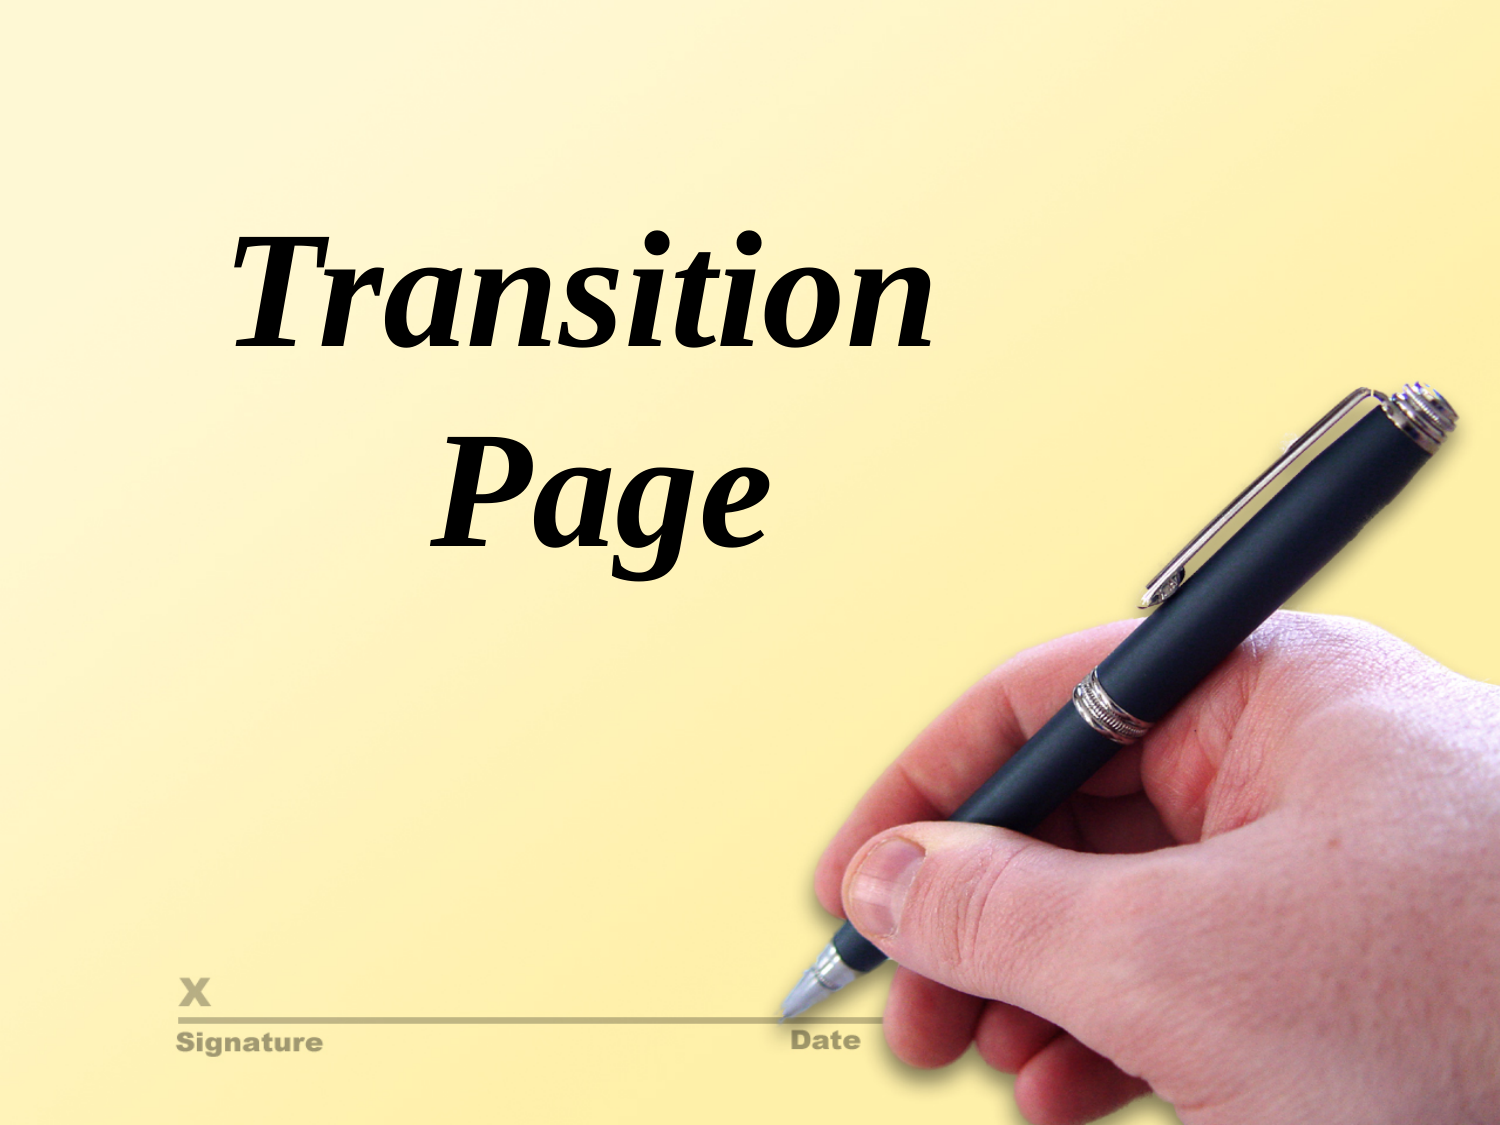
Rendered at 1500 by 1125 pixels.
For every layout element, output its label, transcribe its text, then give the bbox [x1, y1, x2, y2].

picture [0, 0, 1500, 1125]
text_box Transition Page [75, 399, 1088, 588]
